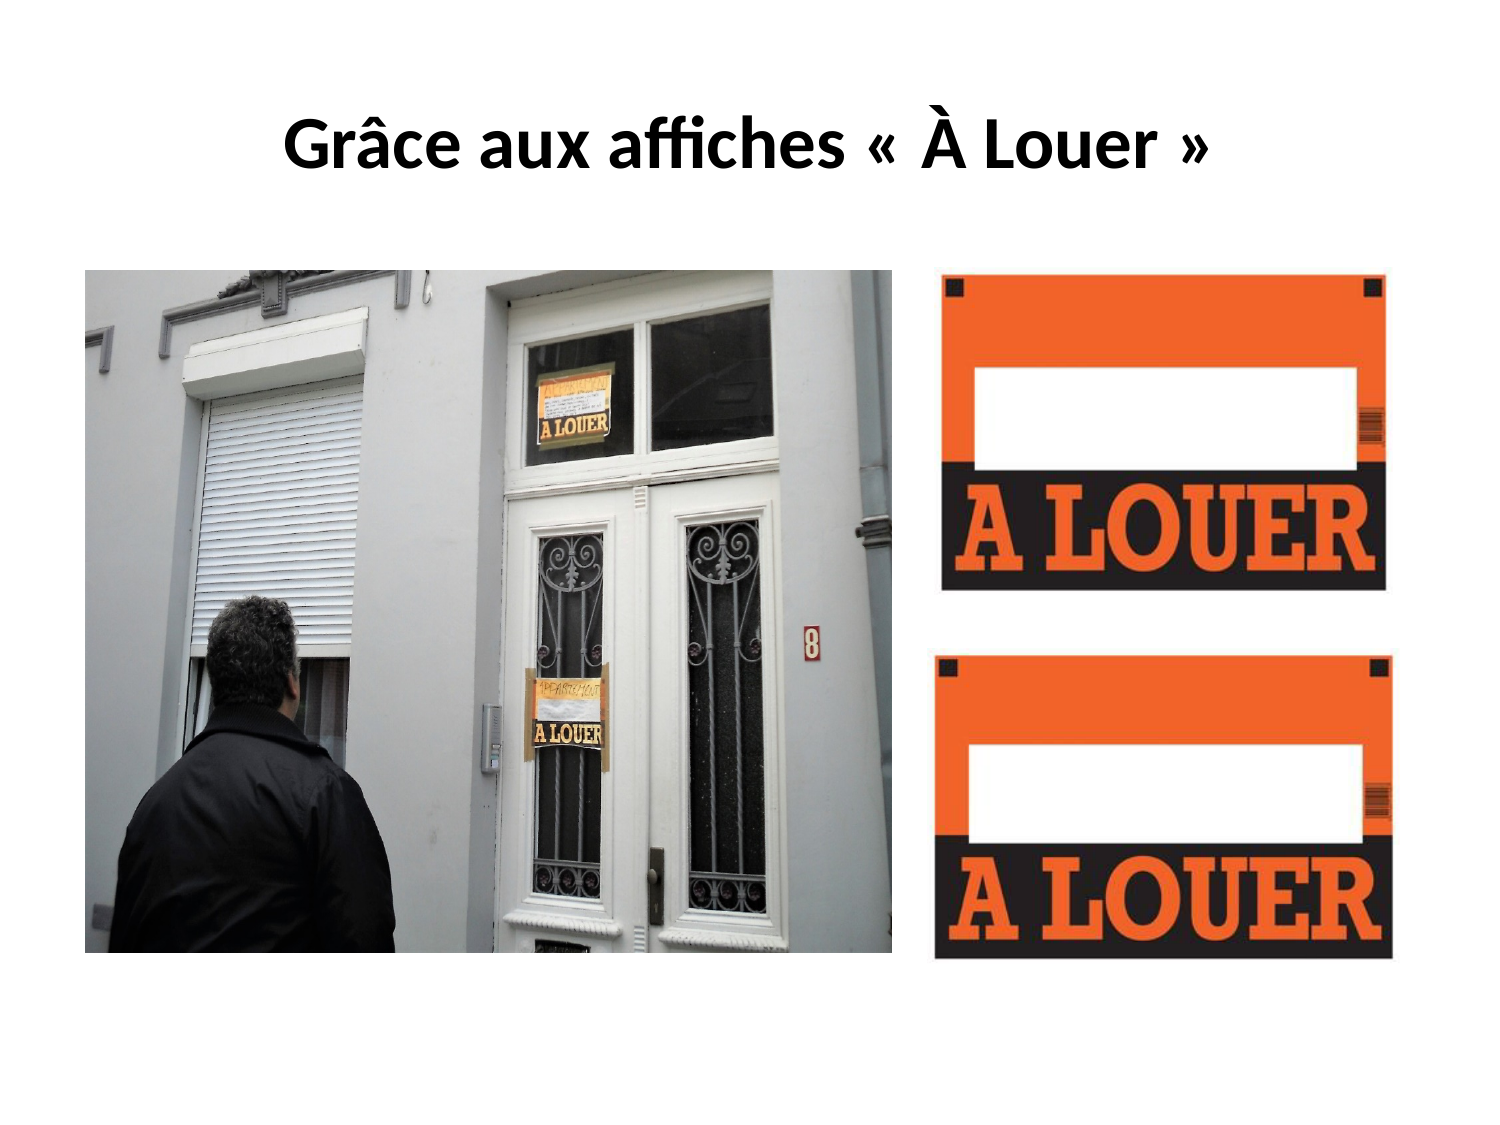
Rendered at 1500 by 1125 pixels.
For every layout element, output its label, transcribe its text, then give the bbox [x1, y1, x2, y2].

title Grâce aux affiches « À Louer » [75, 45, 1425, 233]
picture [926, 648, 1400, 967]
picture [933, 266, 1393, 599]
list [85, 270, 892, 953]
